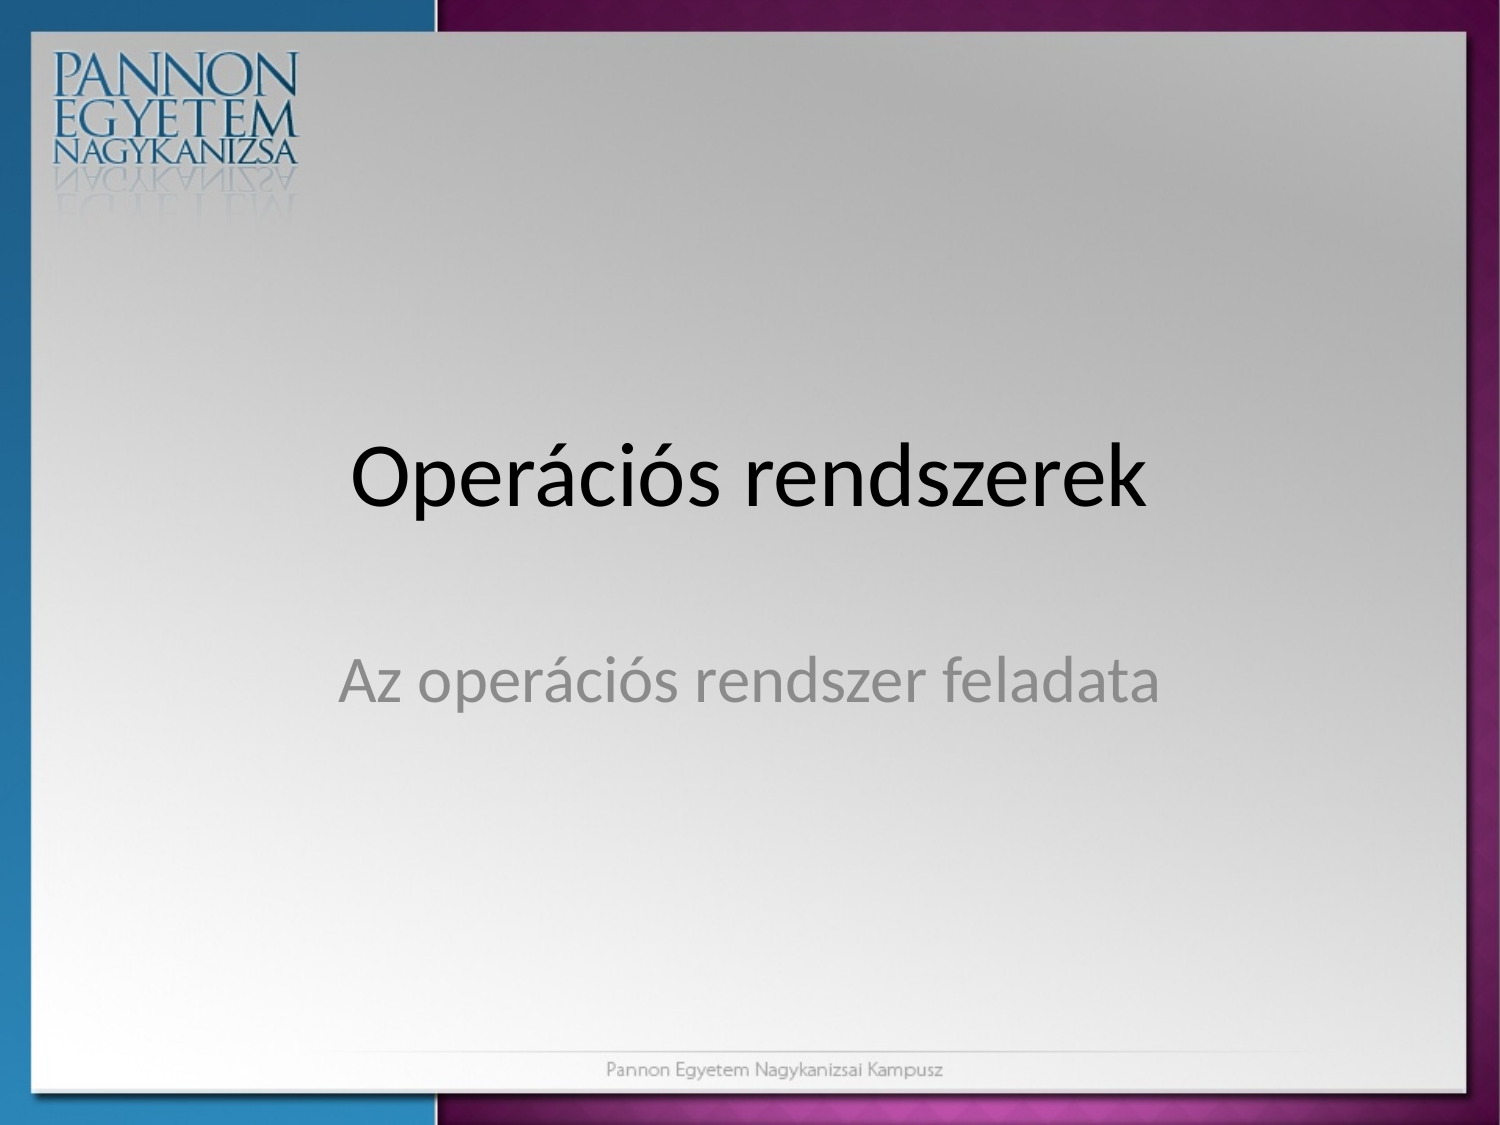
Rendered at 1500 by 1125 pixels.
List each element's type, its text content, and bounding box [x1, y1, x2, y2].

picture [0, 0, 1500, 1125]
title Operációs rendszerek [112, 349, 1388, 591]
subtitle Az operációs rendszer feladata [225, 637, 1275, 925]
